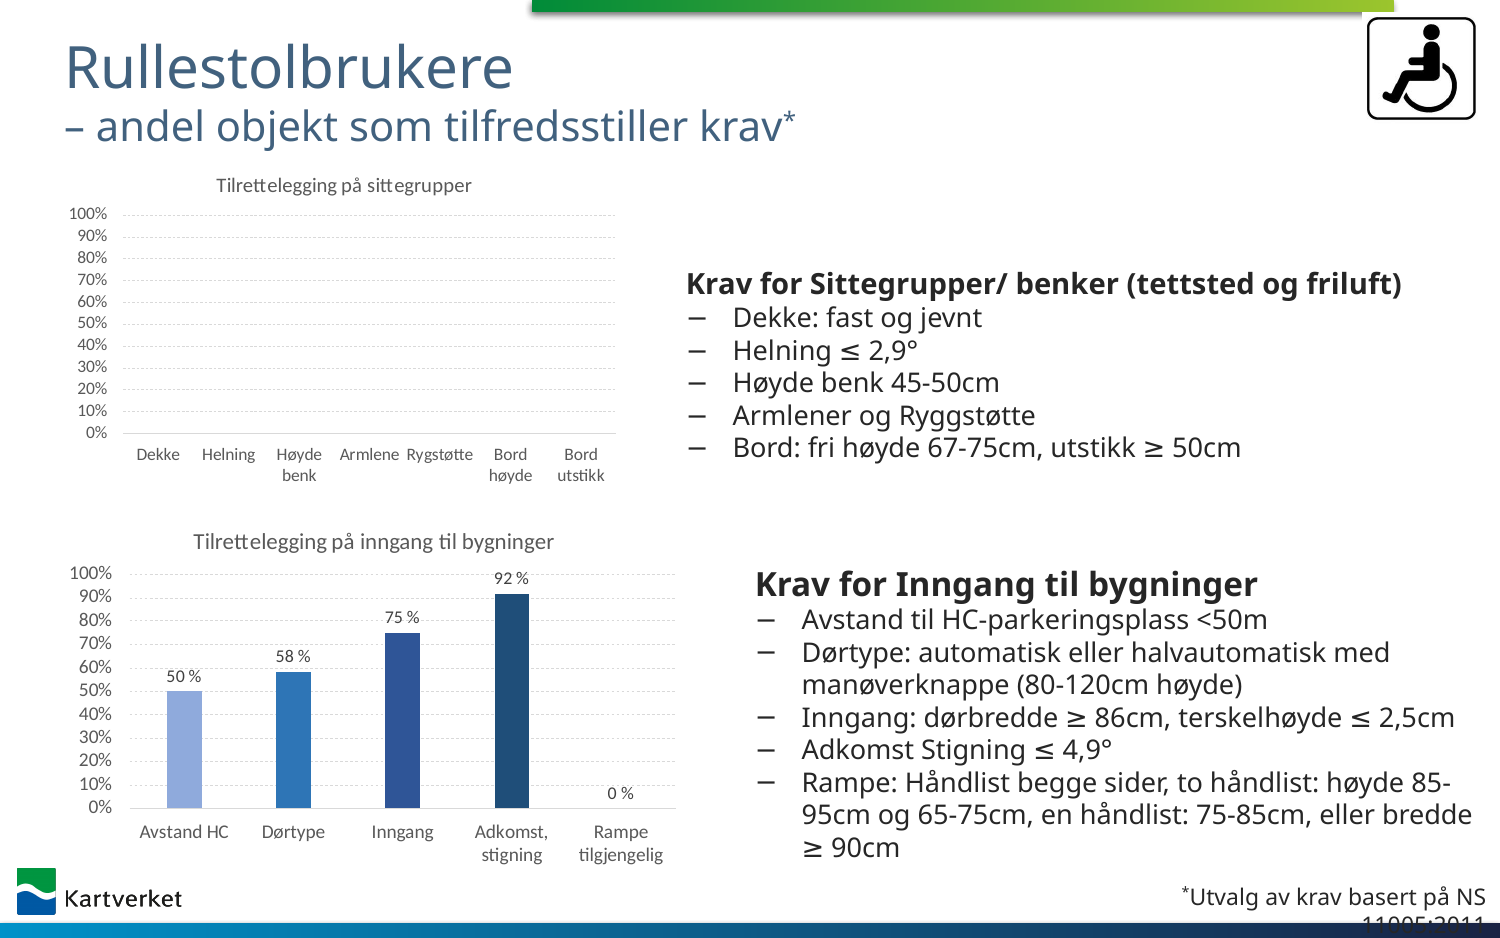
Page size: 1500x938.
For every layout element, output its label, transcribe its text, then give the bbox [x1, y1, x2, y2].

text_box Rullestolbrukere – andel objekt som tilfredsstiller krav* [49, 25, 1431, 158]
text_box Krav for Inngang til bygninger Avstand til HC-parkeringsplass <50m Dørtype: automatisk eller halvautomatisk med manøverknappe (80-120cm høyde) Inngang: dørbredde ≥ 86cm, terskelhøyde ≤ 2,5cm Adkomst Stigning ≤ 4,9° Rampe: Håndlist begge sider, to håndlist: høyde 85-95cm og 65-75cm, en håndlist: 75-85cm, eller bredde ≥ 90cm [740, 555, 1491, 870]
text_box Krav for Sittegrupper/ benker (tettsted og friluft) Dekke: fast og jevnt Helning ≤ 2,9° Høyde benk 45-50cm Armlener og Ryggstøtte Bord: fri høyde 67-75cm, utstikk ≥ 50cm [670, 258, 1418, 471]
picture [62, 166, 626, 492]
text_box *Utvalg av krav basert på NS 11005:2011 [1068, 873, 1500, 938]
picture [1362, 12, 1481, 126]
picture [62, 520, 687, 874]
